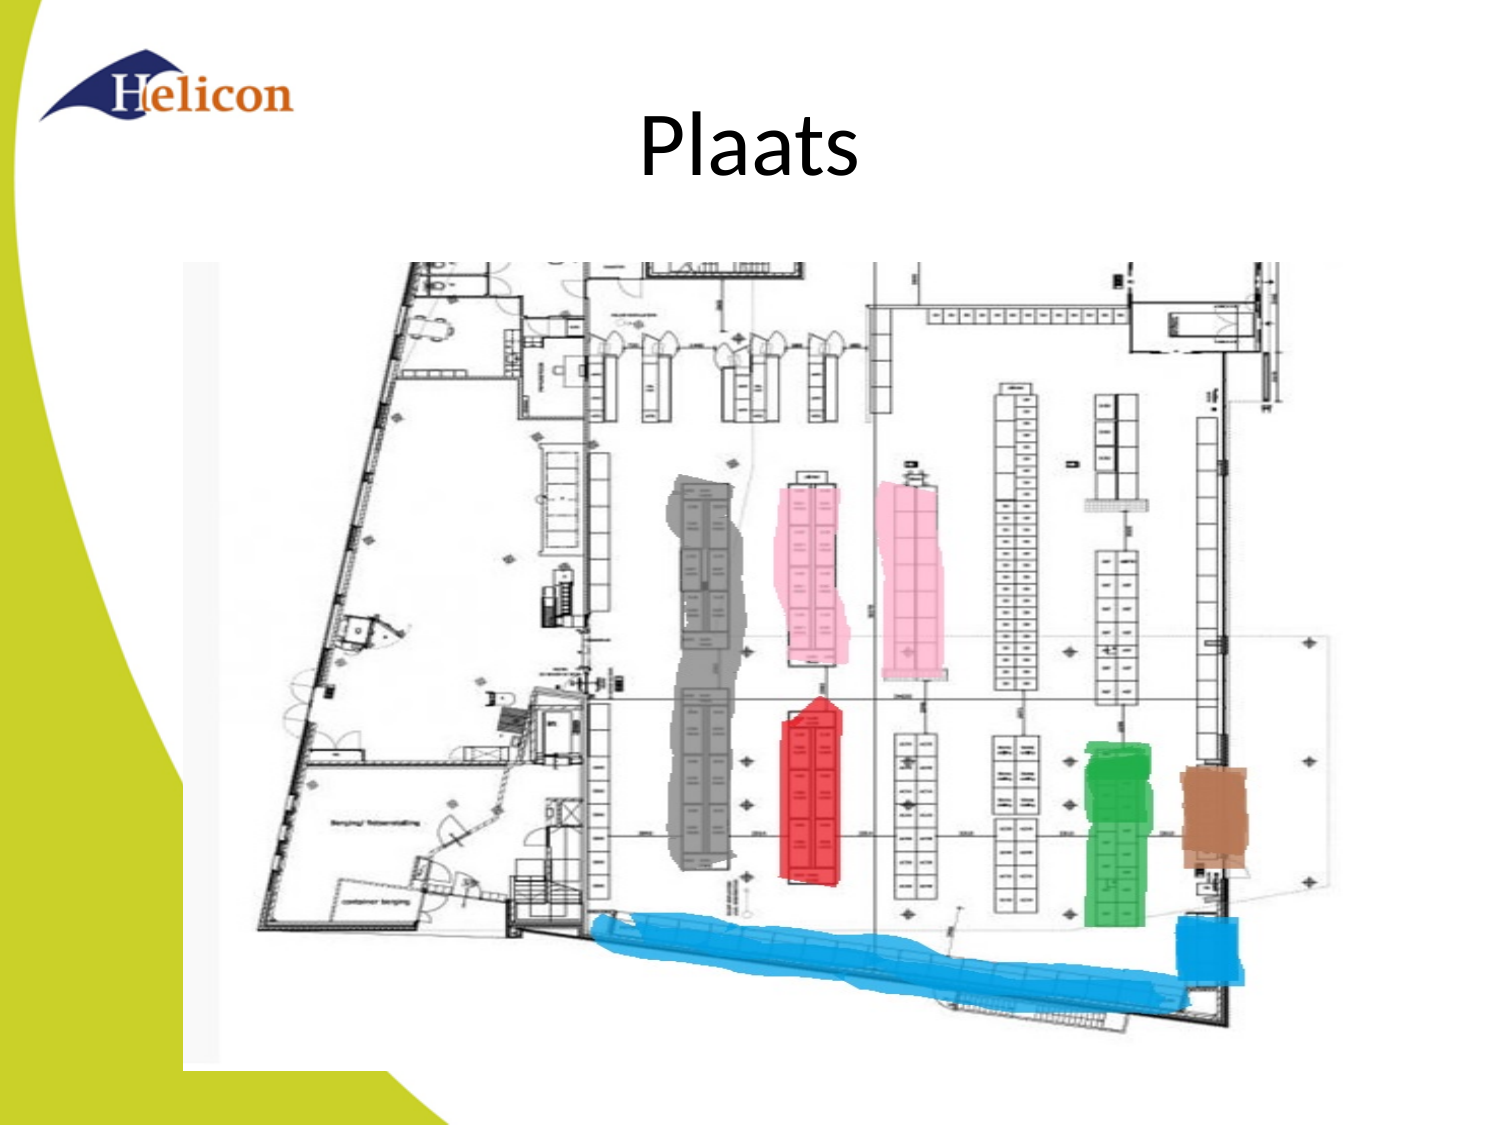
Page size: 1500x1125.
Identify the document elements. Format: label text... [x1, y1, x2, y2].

title Plaats [75, 45, 1425, 233]
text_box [182, 262, 1353, 1071]
picture [0, 0, 1500, 1125]
